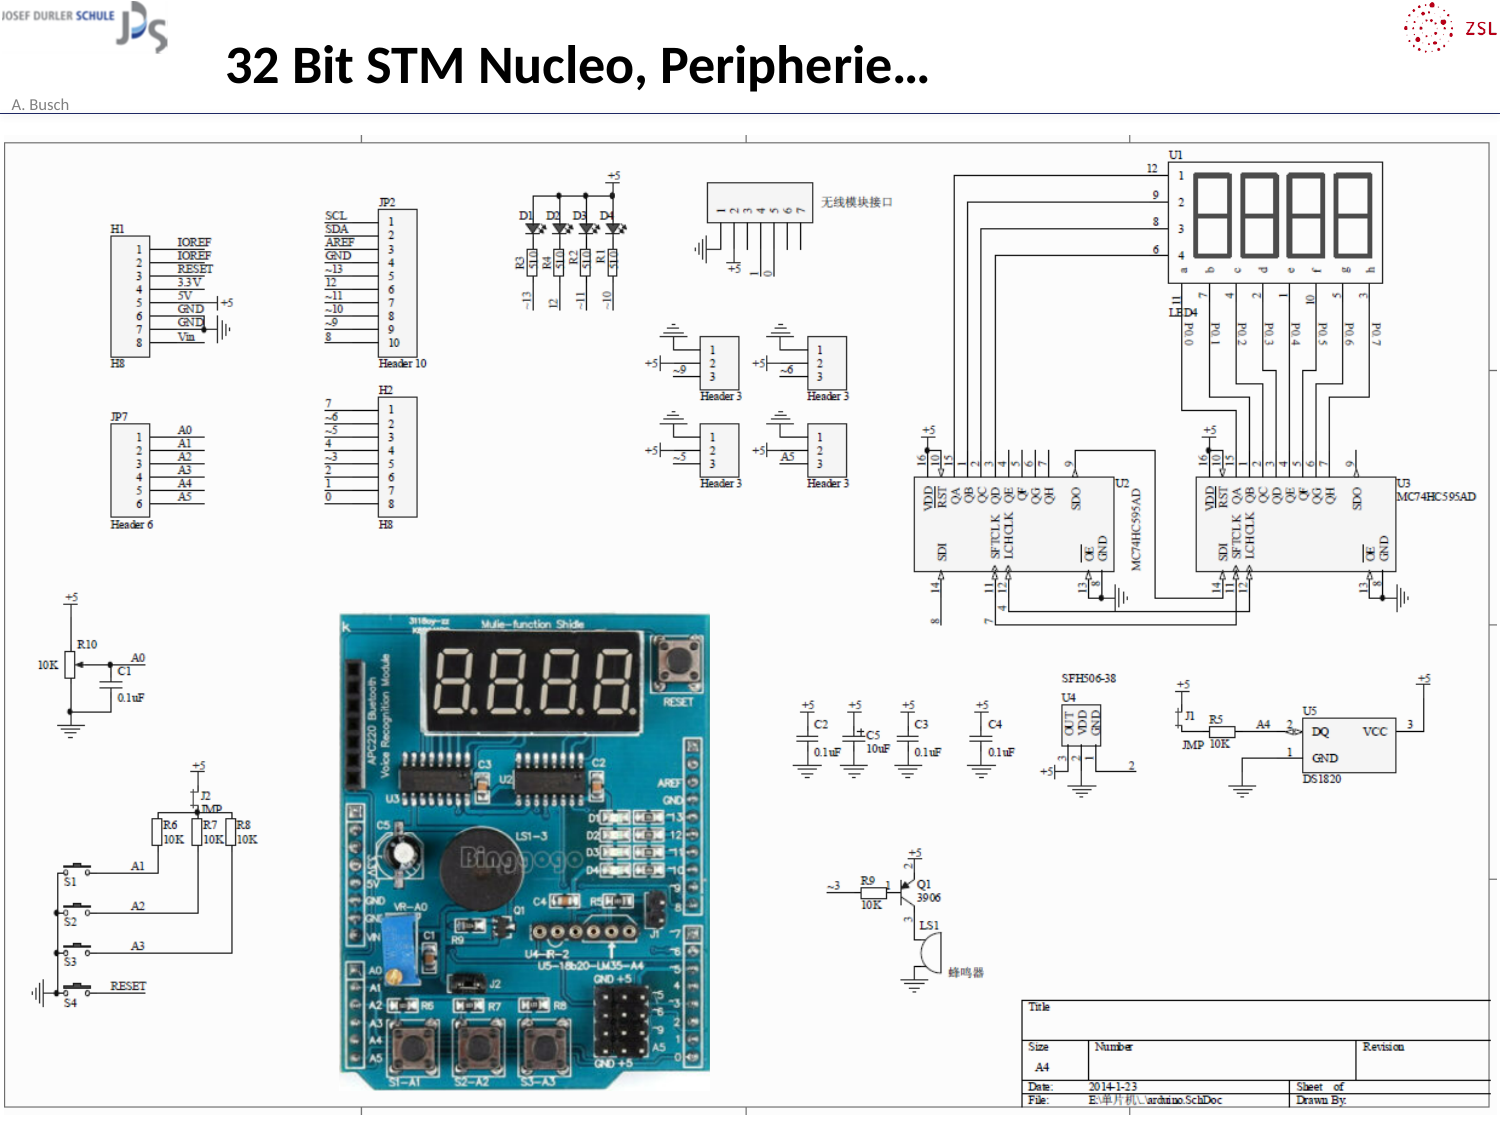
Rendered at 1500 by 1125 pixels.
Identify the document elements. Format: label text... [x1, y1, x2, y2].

picture [2, 1, 168, 54]
picture [1402, 1, 1498, 54]
picture [4, 135, 1497, 1116]
text_box 32 Bit STM Nucleo, Peripherie… [210, 22, 948, 102]
